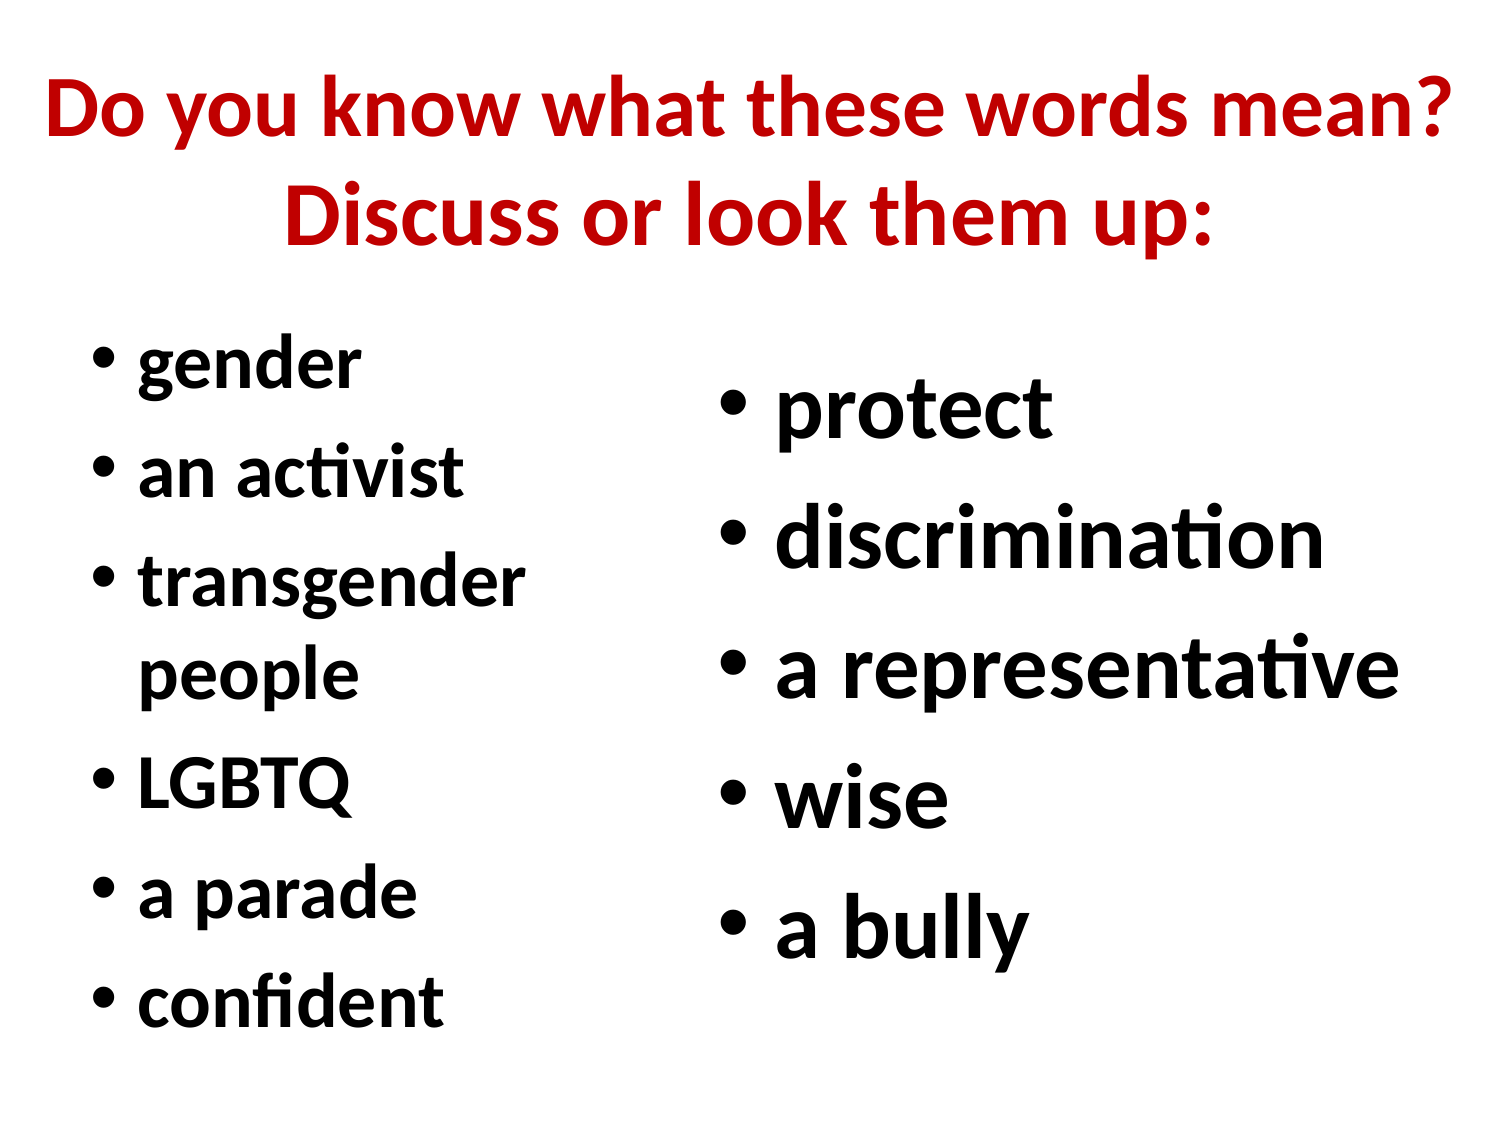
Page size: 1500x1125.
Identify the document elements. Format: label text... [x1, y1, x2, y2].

list gender an activist transgender people LGBTQ a parade confident [75, 302, 738, 1059]
title Do you know what these words mean? Discuss or look them up: [17, 45, 1483, 268]
list protect discrimination a representative wise a bully [702, 338, 1425, 1083]
